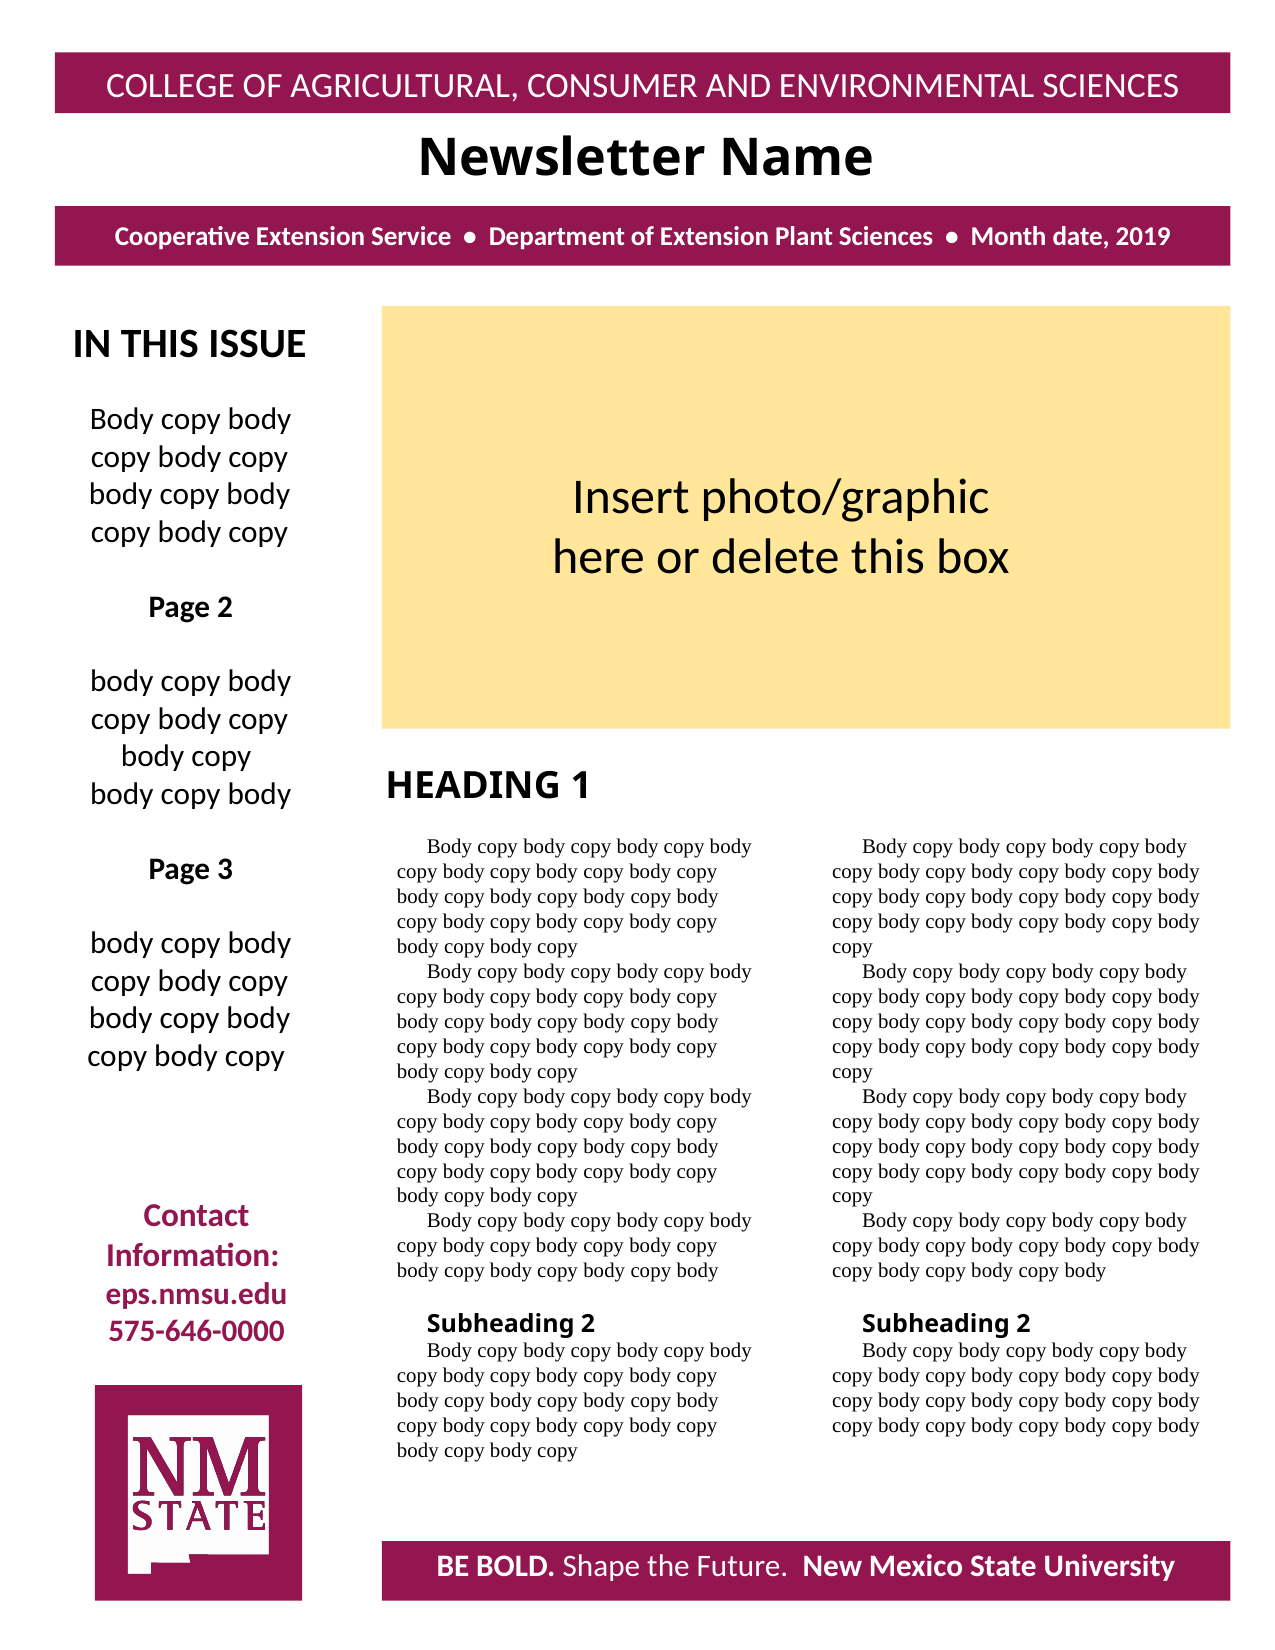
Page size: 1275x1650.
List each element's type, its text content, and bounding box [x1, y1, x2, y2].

text_box BE BOLD. Shape the Future. New Mexico State University [381, 1537, 1231, 1612]
picture [107, 1394, 289, 1594]
text_box HEADING 1 [370, 753, 1231, 813]
text_box [381, 305, 1231, 730]
text_box Body copy body copy body copy body copy body copy body copy body copy body copy body copy body copy body copy body copy body copy body copy body copy body copy Body copy body copy body copy body copy body copy body copy body copy body copy body copy body copy body copy body copy body copy body copy body copy body copy Body copy body copy body copy body copy body copy body copy body copy body copy body copy body copy body copy body copy body copy body copy body copy body copy Body copy body copy body copy body copy body copy body copy body copy body copy body copy body copy body Subheading 2 Body copy body copy body copy body copy body copy body copy body copy body copy body copy body copy body copy body copy body copy body copy body copy body [817, 824, 1231, 1530]
text_box Newsletter Name [61, 116, 1231, 204]
text_box Contact Information: eps.nmsu.edu 575-646-0000 [59, 1185, 334, 1356]
text_box Insert photo/graphic here or delete this box [536, 455, 1026, 591]
text_box COLLEGE OF AGRICULTURAL, CONSUMER AND ENVIRONMENTAL SCIENCES [54, 54, 1231, 104]
text_box [54, 206, 1231, 210]
text_box IN THIS ISSUE Body copy body copy body copy body copy body copy body copy Page 2 body copy body copy body copy body copy body copy body Page 3 body copy body copy body copy body copy body copy body copy [55, 308, 325, 1118]
text_box Body copy body copy body copy body copy body copy body copy body copy body copy body copy body copy body copy body copy body copy body copy body copy body copy Body copy body copy body copy body copy body copy body copy body copy body copy body copy body copy body copy body copy body copy body copy body copy body copy Body copy body copy body copy body copy body copy body copy body copy body copy body copy body copy body copy body copy body copy body copy body copy body copy Body copy body copy body copy body copy body copy body copy body copy body copy body copy body copy body Subheading 2 Body copy body copy body copy body copy body copy body copy body copy body copy body copy body copy body copy body copy body copy body copy body copy body copy [381, 824, 771, 1530]
text_box [54, 104, 1231, 114]
text_box [94, 1385, 303, 1601]
text_box Cooperative Extension Service • Department of Extension Plant Sciences • Month date, 2019 [54, 210, 1231, 270]
